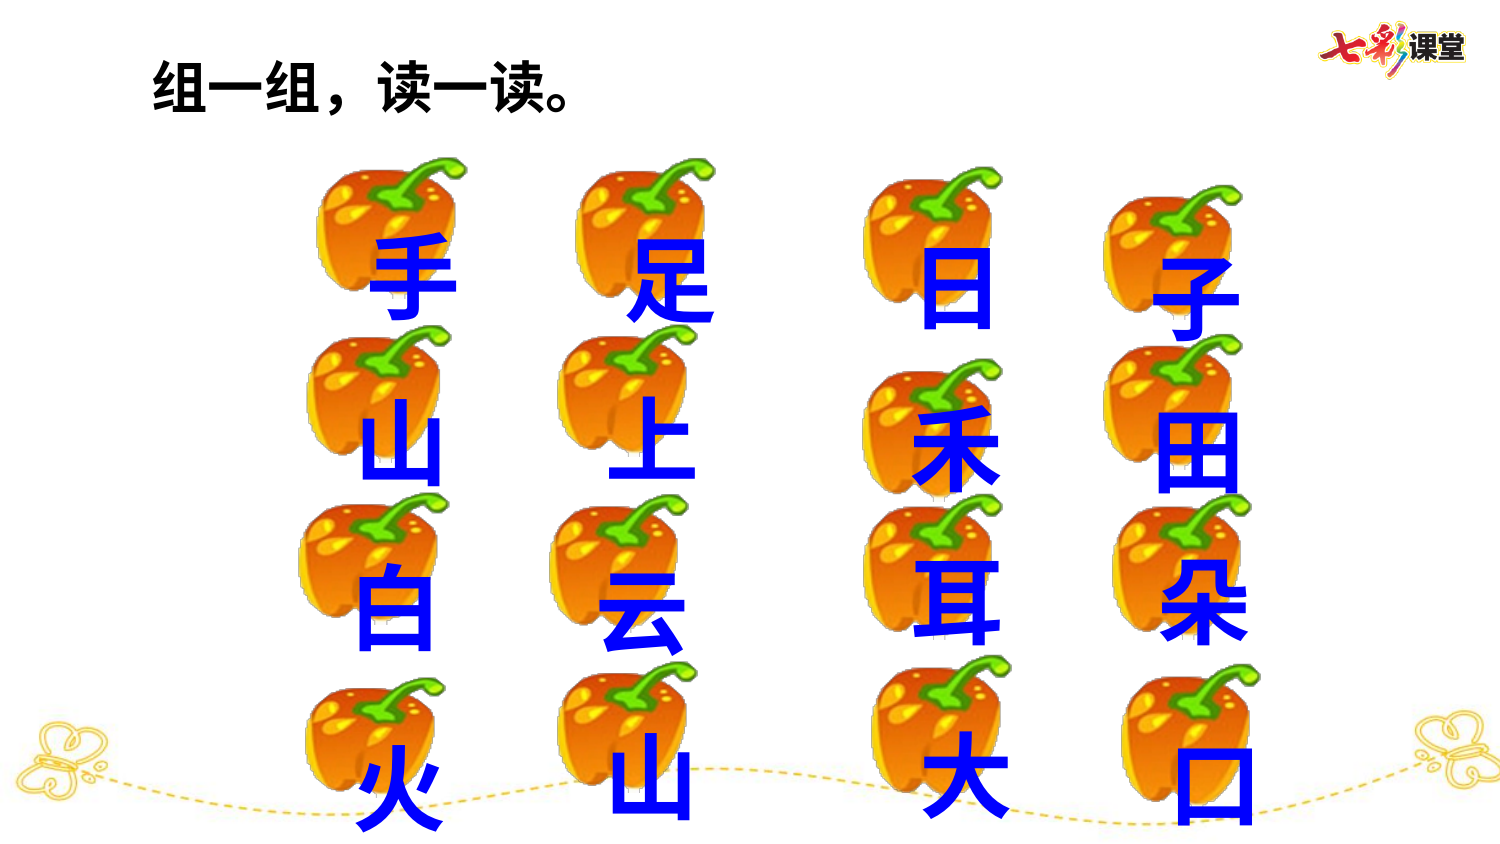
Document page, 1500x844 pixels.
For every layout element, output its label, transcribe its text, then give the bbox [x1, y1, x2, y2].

picture [0, 0, 1500, 844]
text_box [1104, 650, 1279, 844]
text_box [540, 649, 701, 840]
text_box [531, 481, 692, 675]
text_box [298, 144, 471, 340]
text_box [1095, 480, 1267, 666]
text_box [845, 153, 1021, 351]
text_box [854, 641, 1030, 839]
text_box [845, 345, 1006, 480]
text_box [1086, 172, 1246, 321]
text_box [288, 666, 449, 844]
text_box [558, 145, 733, 343]
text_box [845, 480, 1021, 666]
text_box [280, 480, 459, 672]
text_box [540, 312, 716, 504]
text_box 组一组，读一读。 [72, 40, 681, 132]
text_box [289, 312, 455, 480]
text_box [1086, 321, 1261, 514]
